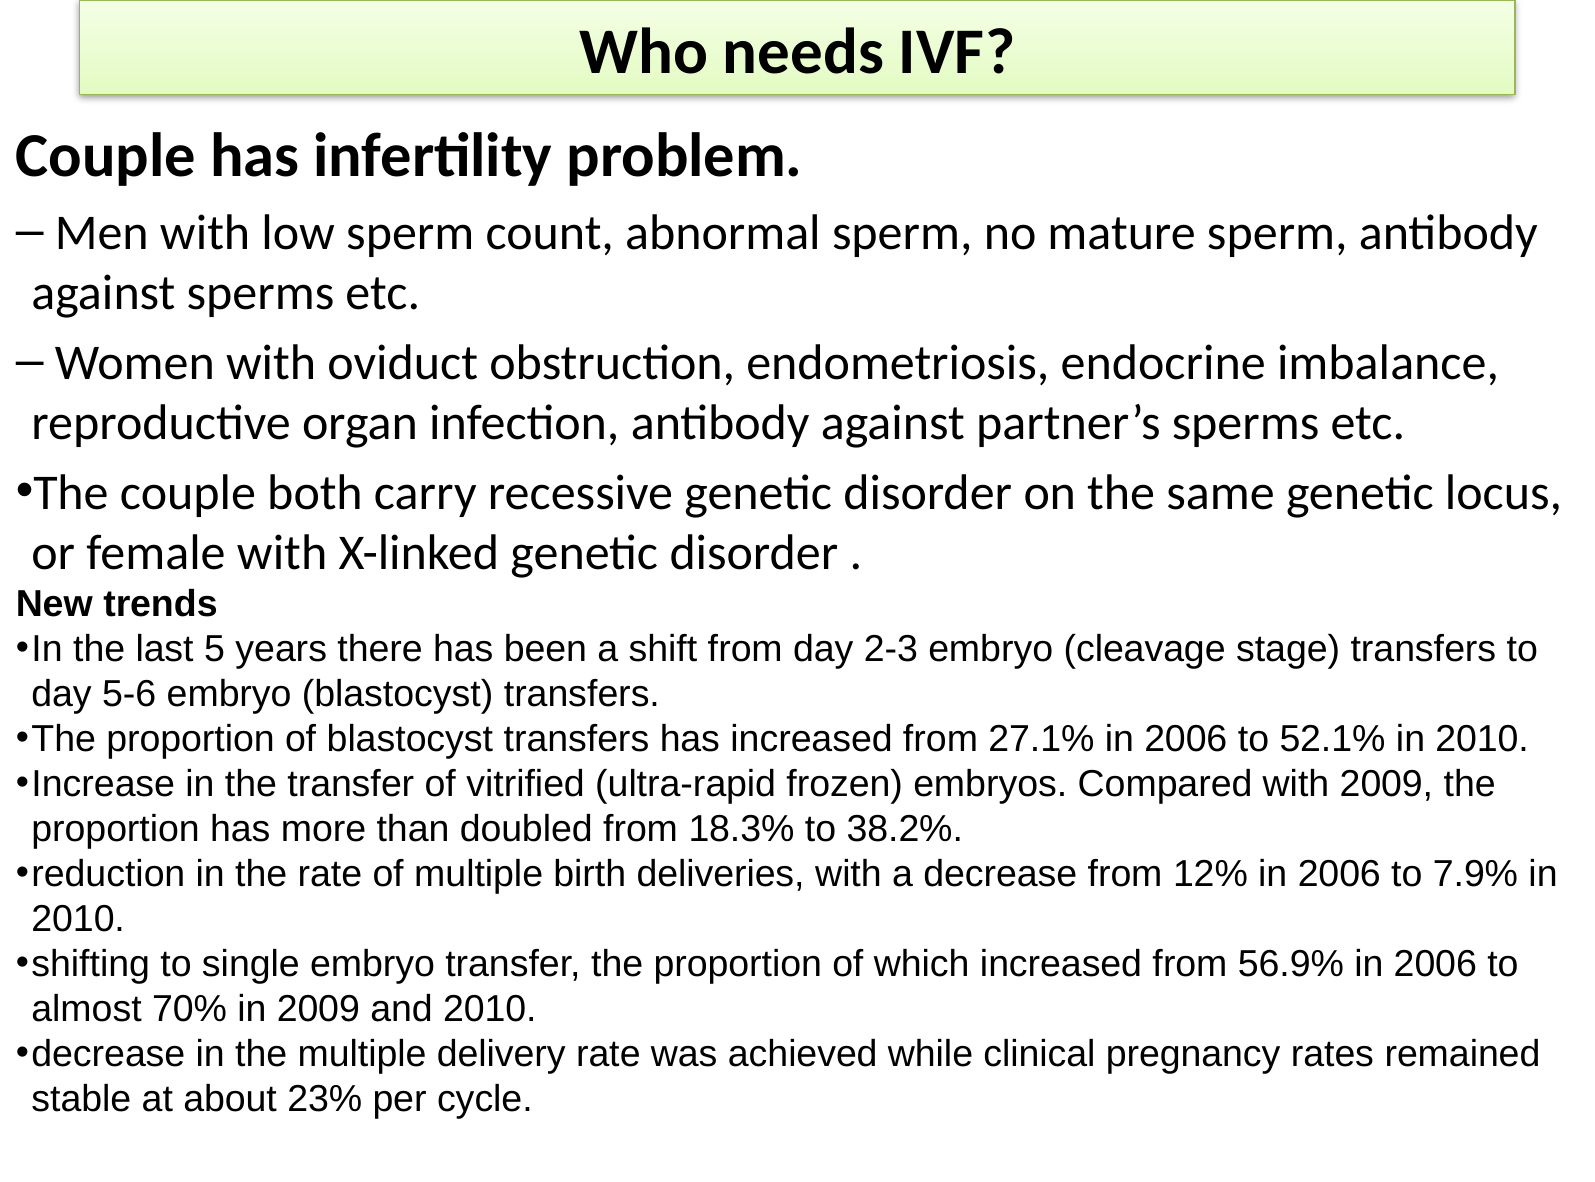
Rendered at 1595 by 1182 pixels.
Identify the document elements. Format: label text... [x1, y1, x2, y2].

title Who needs IVF? [79, 0, 1516, 95]
list Couple has infertility problem. Men with low sperm count, abnormal sperm, no mature sperm, antibody against sperms etc. Women with oviduct obstruction, endometriosis, endocrine imbalance, reproductive organ infection, antibody against partner’s sperms etc. The couple both carry recessive genetic disorder on the same genetic locus, or female with X-linked genetic disorder . New trends In the last 5 years there has been a shift from day 2-3 embryo (cleavage stage) transfers to day 5-6 embryo (blastocyst) transfers. The proportion of blastocyst transfers has increased from 27.1% in 2006 to 52.1% in 2010. Increase in the transfer of vitrified (ultra-rapid frozen) embryos. Compared with 2009, the proportion has more than doubled from 18.3% to 38.2%. reduction in the rate of multiple birth deliveries, with a decrease from 12% in 2006 to 7.9% in 2010. shifting to single embryo transfer, the proportion of which increased from 56.9% in 2006 to almost 70% in 2009 and 2010. decrease in the multiple delivery rate was achieved while clinical pregnancy rates remained stable at about 23% per cycle. [0, 106, 1595, 1182]
